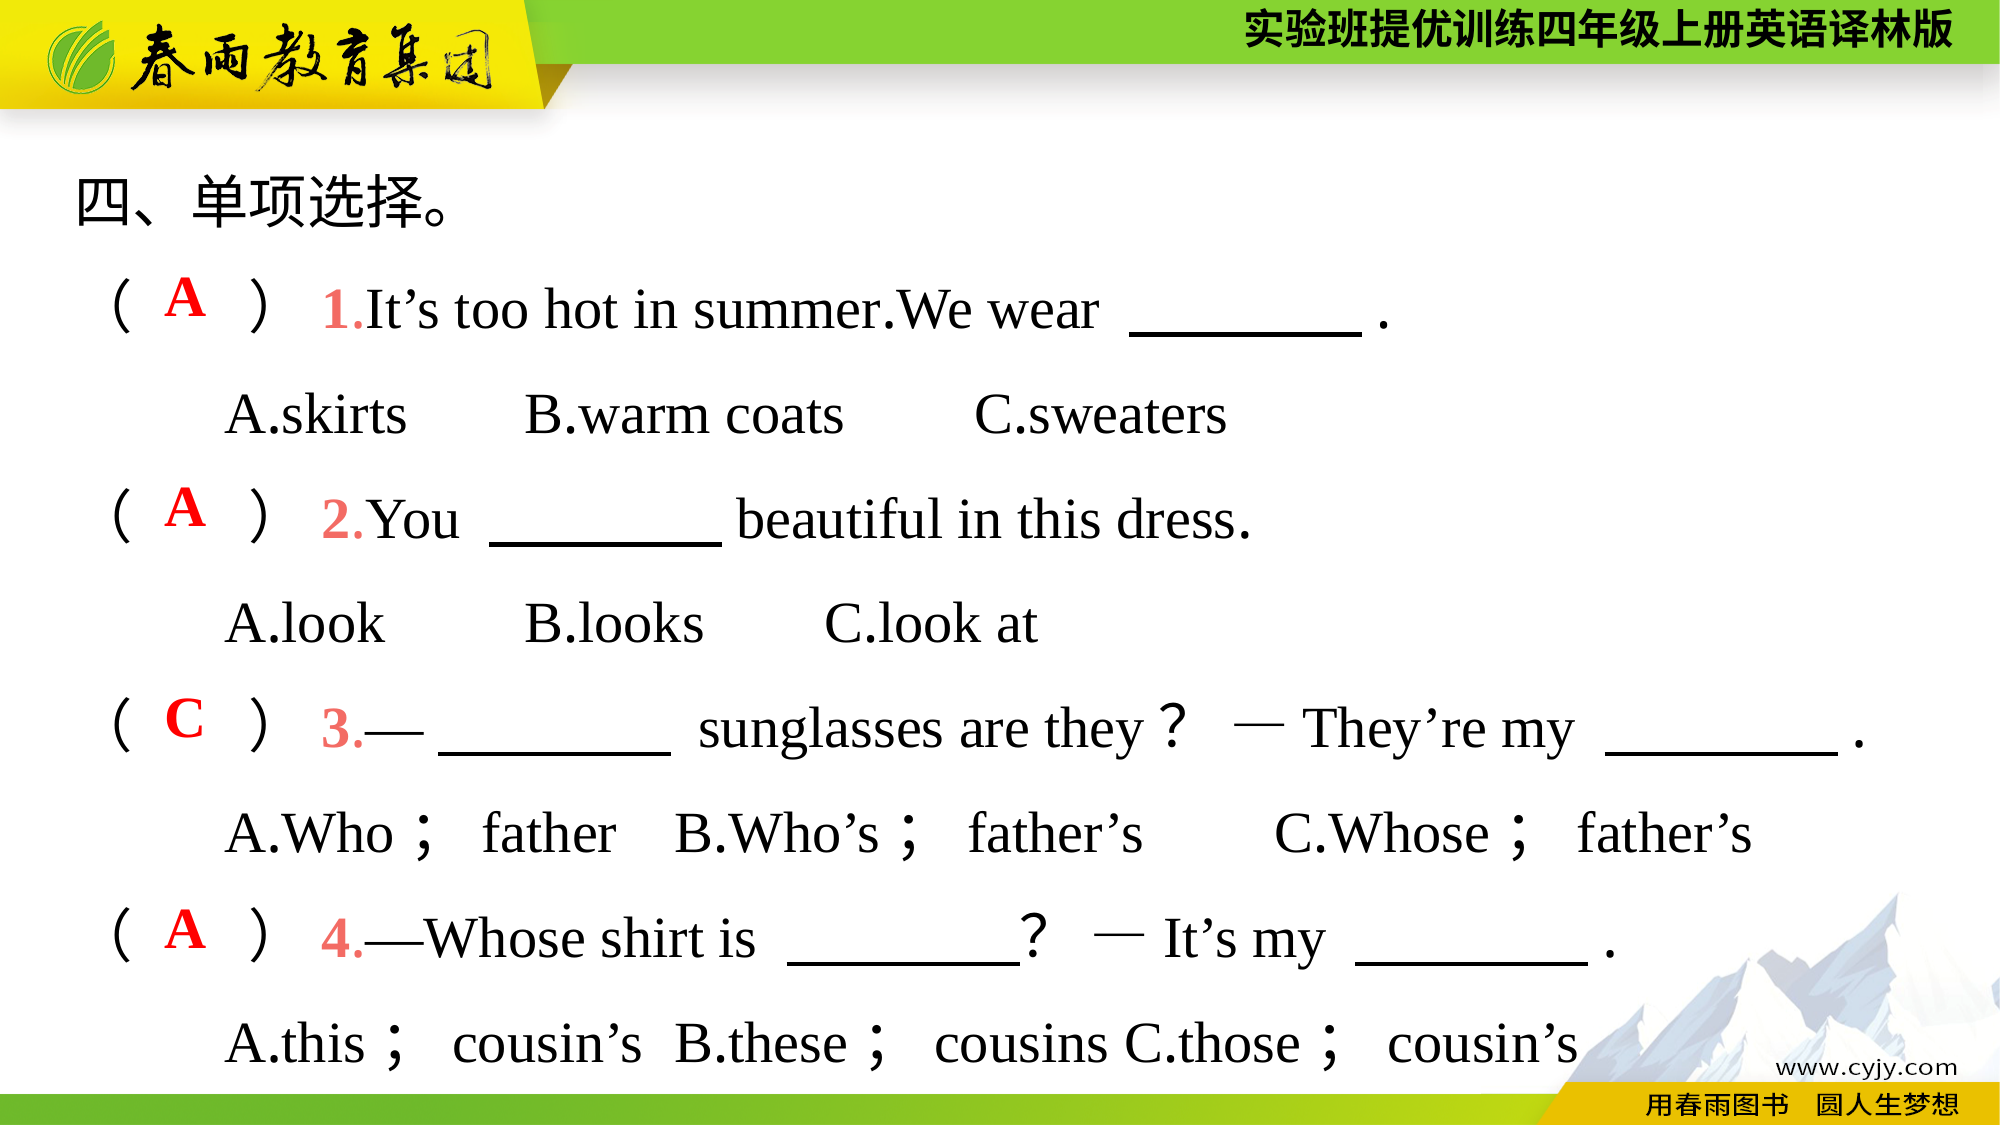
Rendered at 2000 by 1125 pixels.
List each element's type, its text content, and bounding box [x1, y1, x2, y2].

text_box C [149, 671, 222, 757]
picture [0, 0, 2000, 1125]
list 四、单项选择。 （ ）1.It’s too hot in summer.We wear . A.skirts B.warm coats C.sweaters （ ）2.You beautiful in this dress. A.look B.looks C.look at （ ）3.— sunglasses are they？ —They’re my . A.Who；father B.Who’s；father’s C.Whose；father’s （ ）4.—Whose shirt is ？ —It’s my . A.this；cousin’s B.these；cousins C.those；cousin’s [59, 122, 1944, 1092]
text_box A [149, 250, 222, 336]
text_box A [149, 460, 222, 546]
text_box A [149, 882, 222, 968]
